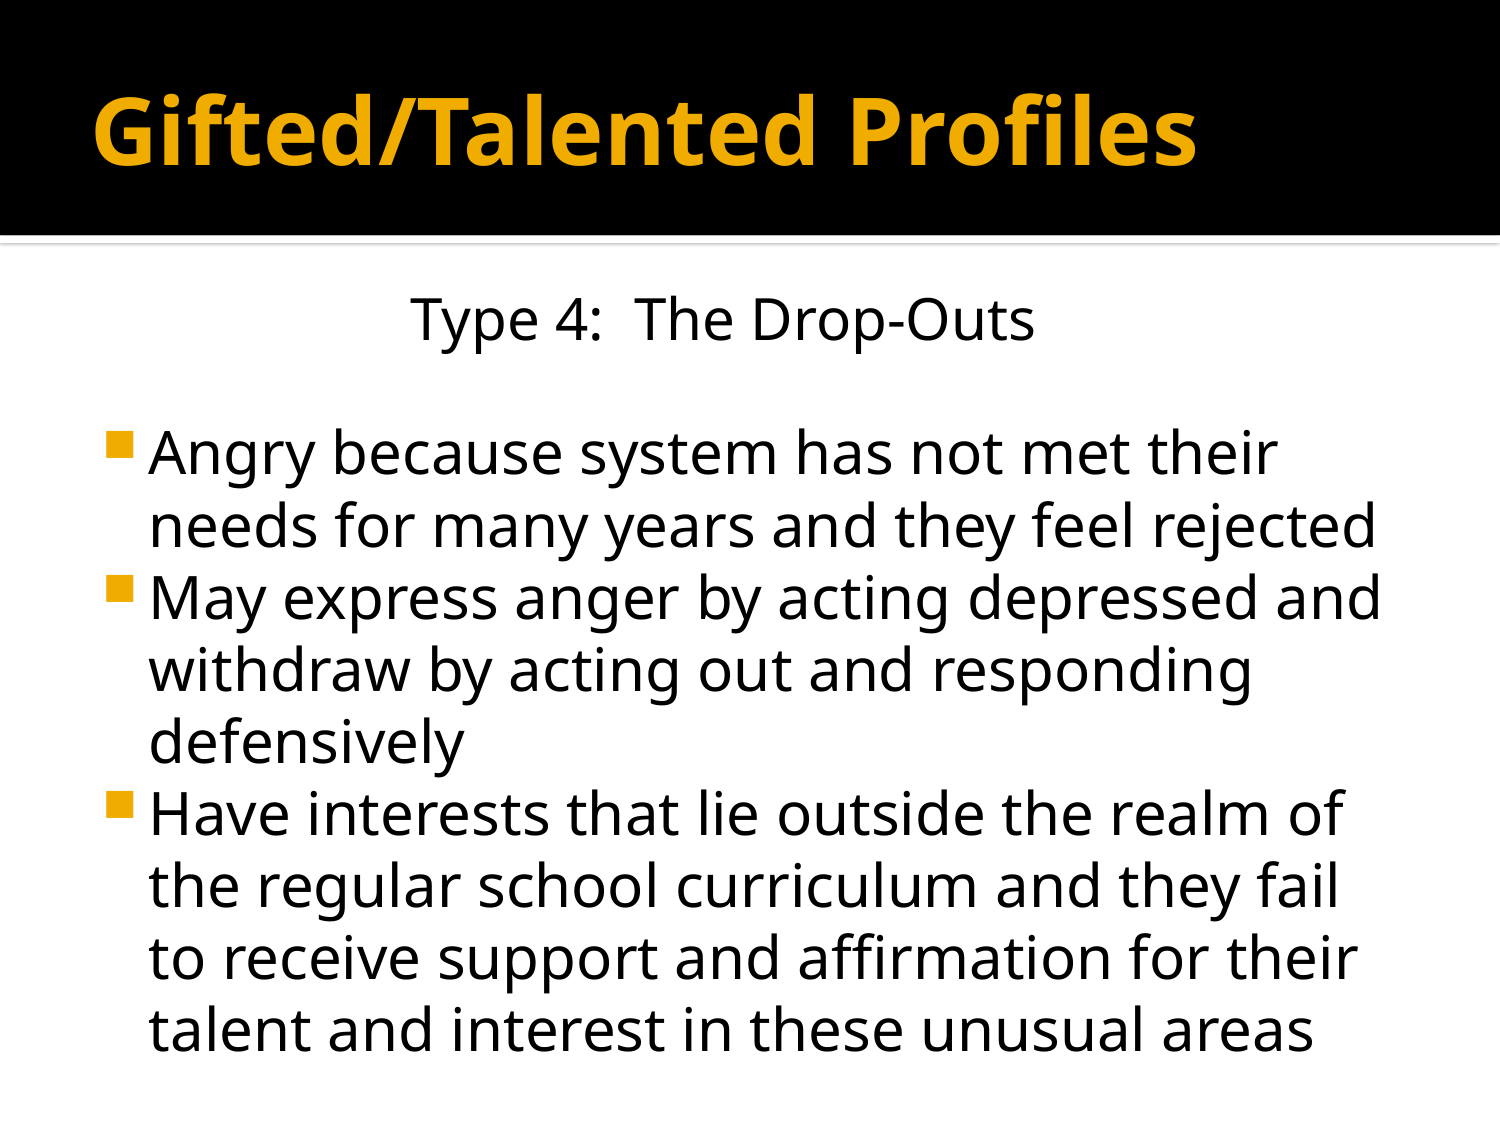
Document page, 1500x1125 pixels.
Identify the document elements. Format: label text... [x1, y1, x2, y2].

text_box Type 4: The Drop-Outs [225, 275, 1238, 360]
list Angry because system has not met their needs for many years and they feel rejected May express anger by acting depressed and withdraw by acting out and responding defensively Have interests that lie outside the realm of the regular school curriculum and they fail to receive support and affirmation for their talent and interest in these unusual areas [75, 399, 1425, 1125]
title Gifted/Talented Profiles [75, 25, 1425, 231]
